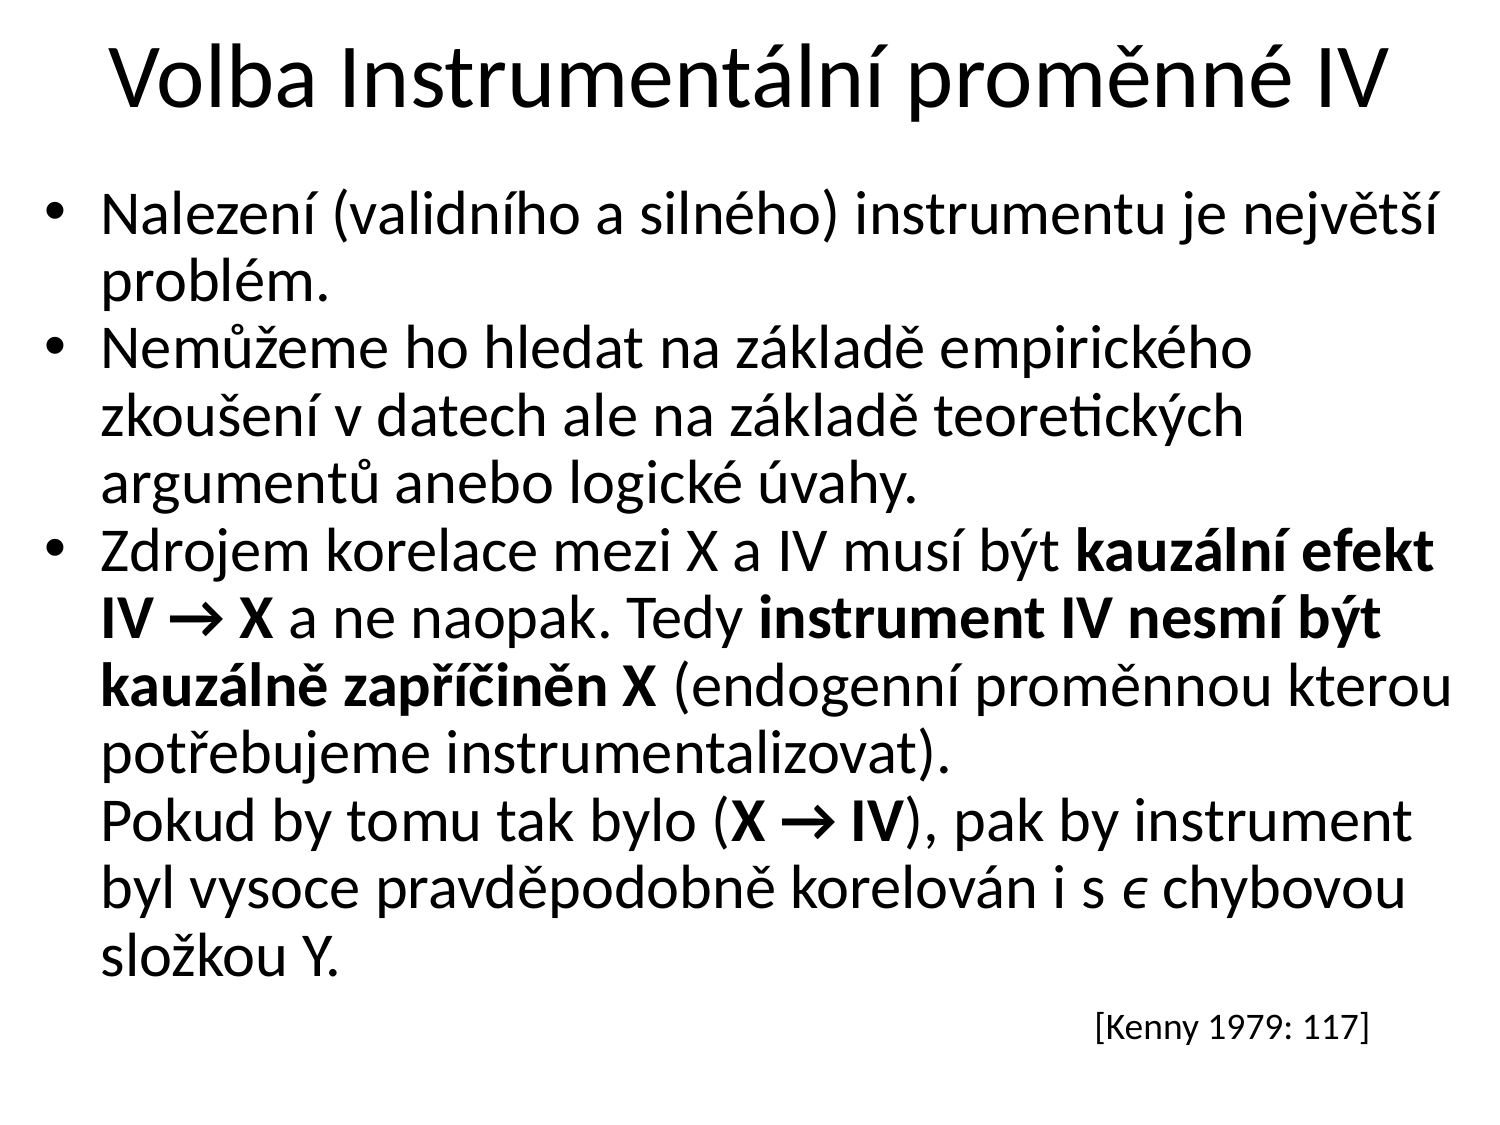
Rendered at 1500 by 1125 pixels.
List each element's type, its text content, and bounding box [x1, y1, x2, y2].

title Volba Instrumentální proměnné IV [75, 5, 1425, 138]
list Nalezení (validního a silného) instrumentu je největší problém. Nemůžeme ho hledat na základě empirického zkoušení v datech ale na základě teoretických argumentů anebo logické úvahy. Zdrojem korelace mezi X a IV musí být kauzální efekt IV → X a ne naopak. Tedy instrument IV nesmí být kauzálně zapříčiněn X (endogenní proměnnou kterou potřebujeme instrumentalizovat). Pokud by tomu tak bylo (X → IV), pak by instrument byl vysoce pravděpodobně korelován i s ϵ chybovou složkou Y. [Kenny 1979: 117] [29, 172, 1471, 1087]
